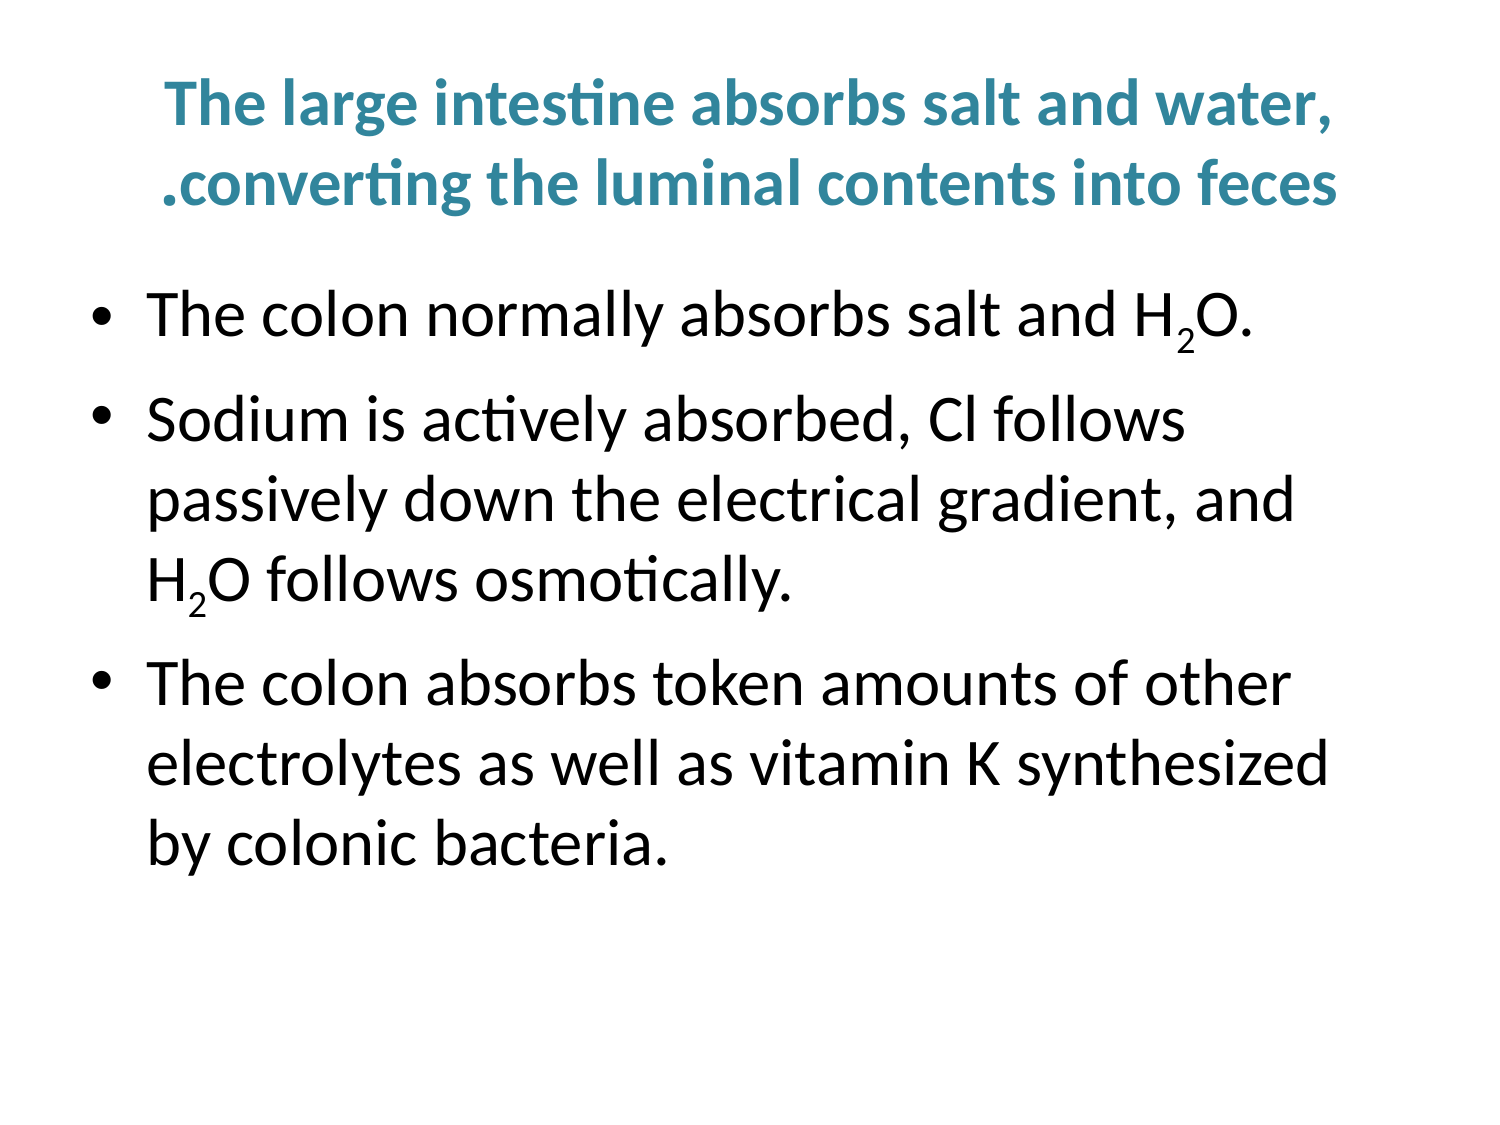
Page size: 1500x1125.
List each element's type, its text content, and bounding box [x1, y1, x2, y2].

list The colon normally absorbs salt and H2O. Sodium is actively absorbed, Cl follows passively down the electrical gradient, and H2O follows osmotically. The colon absorbs token amounts of other electrolytes as well as vitamin K synthesized by colonic bacteria. [75, 262, 1425, 1005]
title The large intestine absorbs salt and water, converting the luminal contents into feces. [75, 45, 1425, 233]
